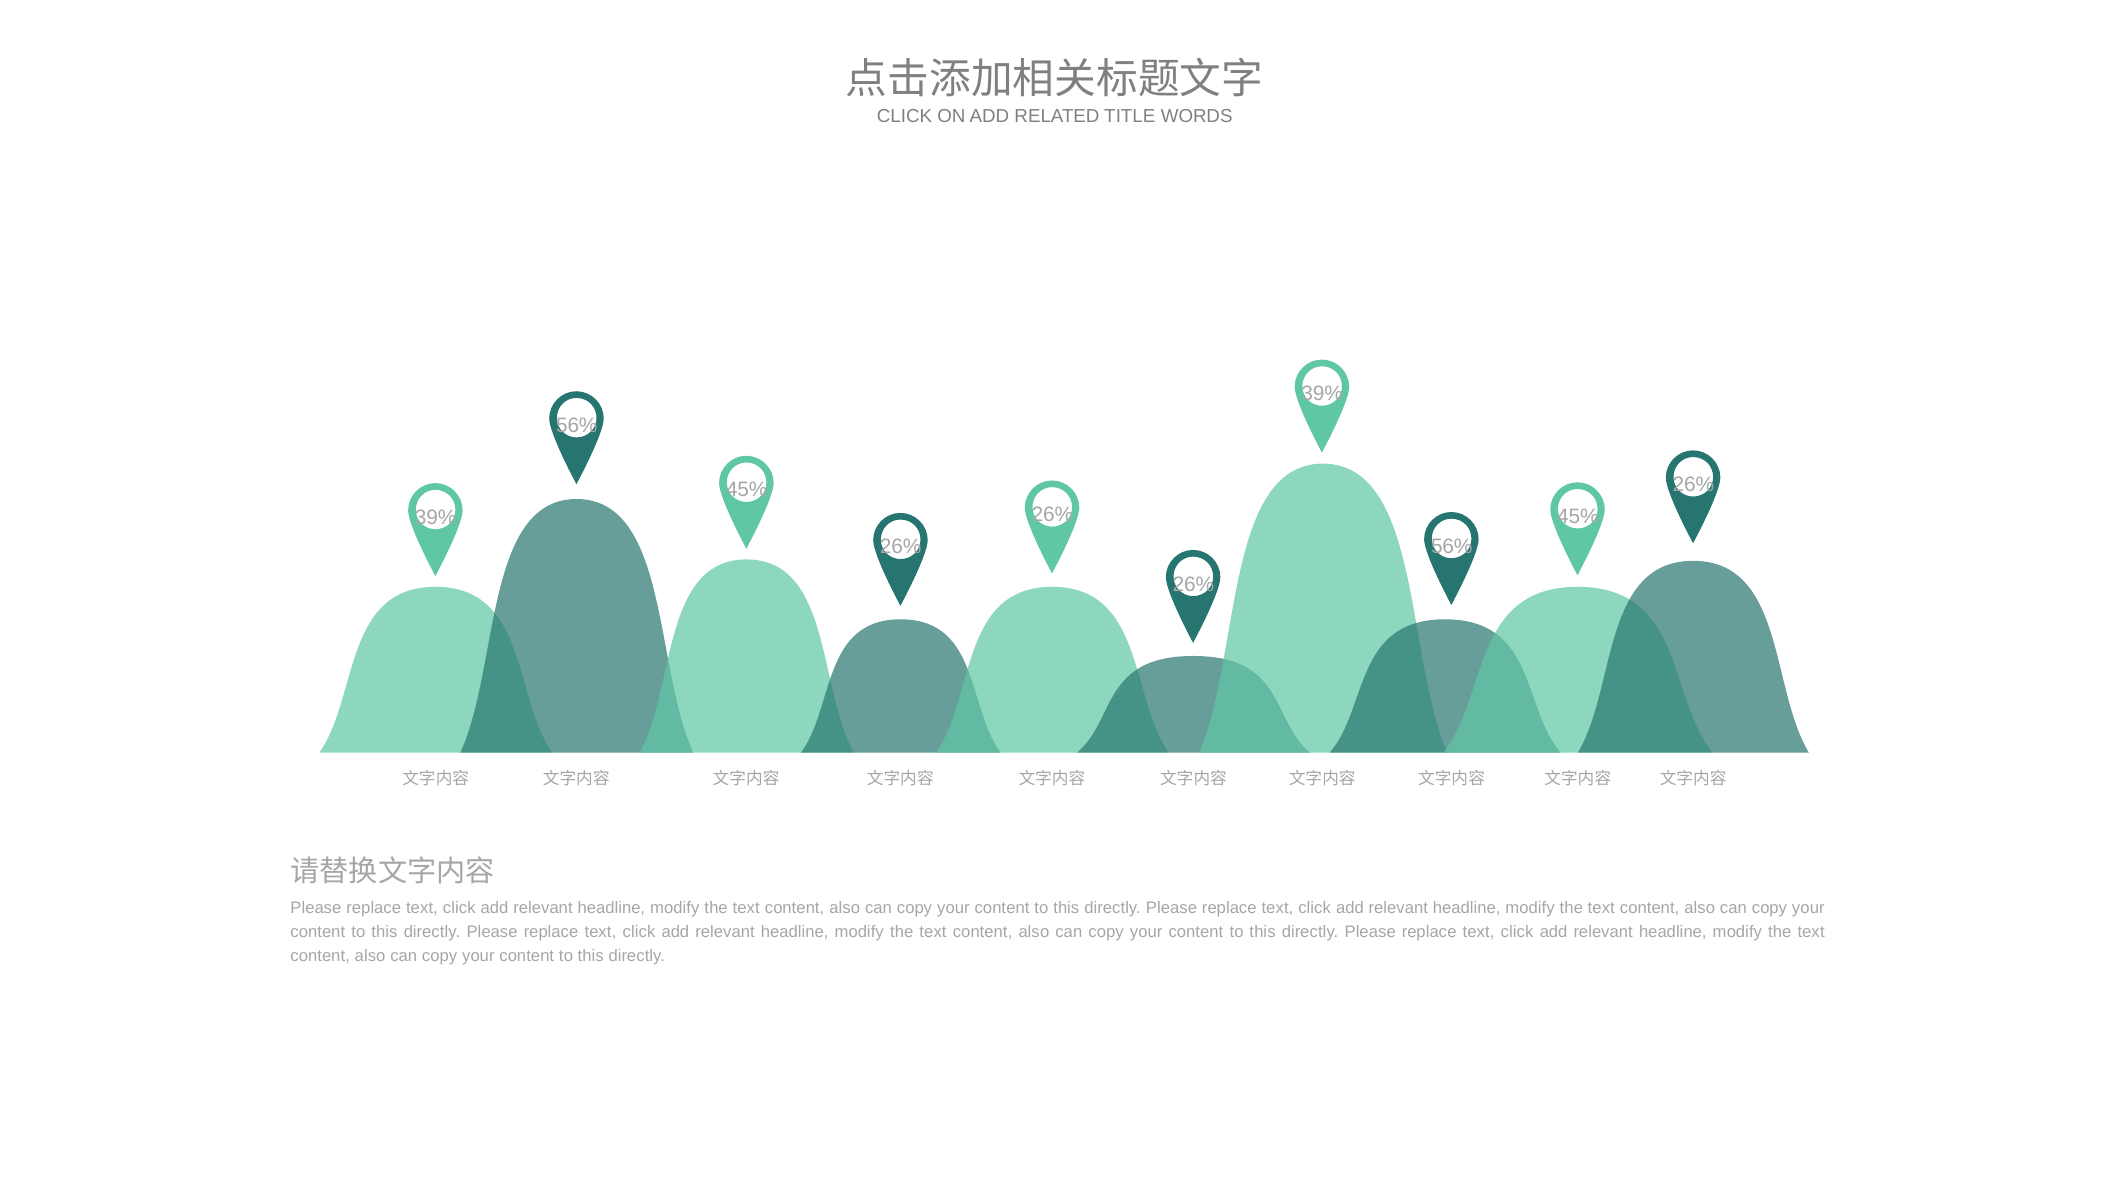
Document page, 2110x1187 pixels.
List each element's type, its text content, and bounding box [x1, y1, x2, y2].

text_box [319, 586, 553, 798]
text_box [460, 499, 694, 796]
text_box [1199, 463, 1448, 796]
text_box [864, 512, 937, 606]
text_box 点击添加相关标题文字 [803, 44, 1307, 107]
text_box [1157, 549, 1199, 643]
text_box CLICK ON ADD RELATED TITLE WORDS [852, 95, 1257, 130]
text_box 请替换文字内容 [290, 845, 506, 888]
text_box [1577, 560, 1809, 796]
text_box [935, 586, 1169, 796]
text_box Please replace text, click add relevant headline, modify the text content, also can copy your content to this directly. Please replace text, click add relevant headline, modify the text content, also can copy your content to this directly. Please replace text, click add relevant headline, modify the text content, also can copy your content to this directly. Please replace text, click add relevant headline, modify the text content, also can copy your content to this directly. [290, 892, 1828, 965]
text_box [1541, 482, 1614, 576]
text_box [1077, 656, 1199, 796]
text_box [1448, 511, 1488, 586]
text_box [800, 619, 935, 796]
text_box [540, 391, 613, 485]
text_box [1286, 359, 1359, 453]
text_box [1016, 480, 1089, 574]
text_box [639, 559, 854, 796]
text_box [1443, 586, 1577, 796]
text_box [1657, 450, 1730, 544]
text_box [710, 455, 783, 549]
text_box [1329, 619, 1443, 796]
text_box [399, 483, 472, 577]
